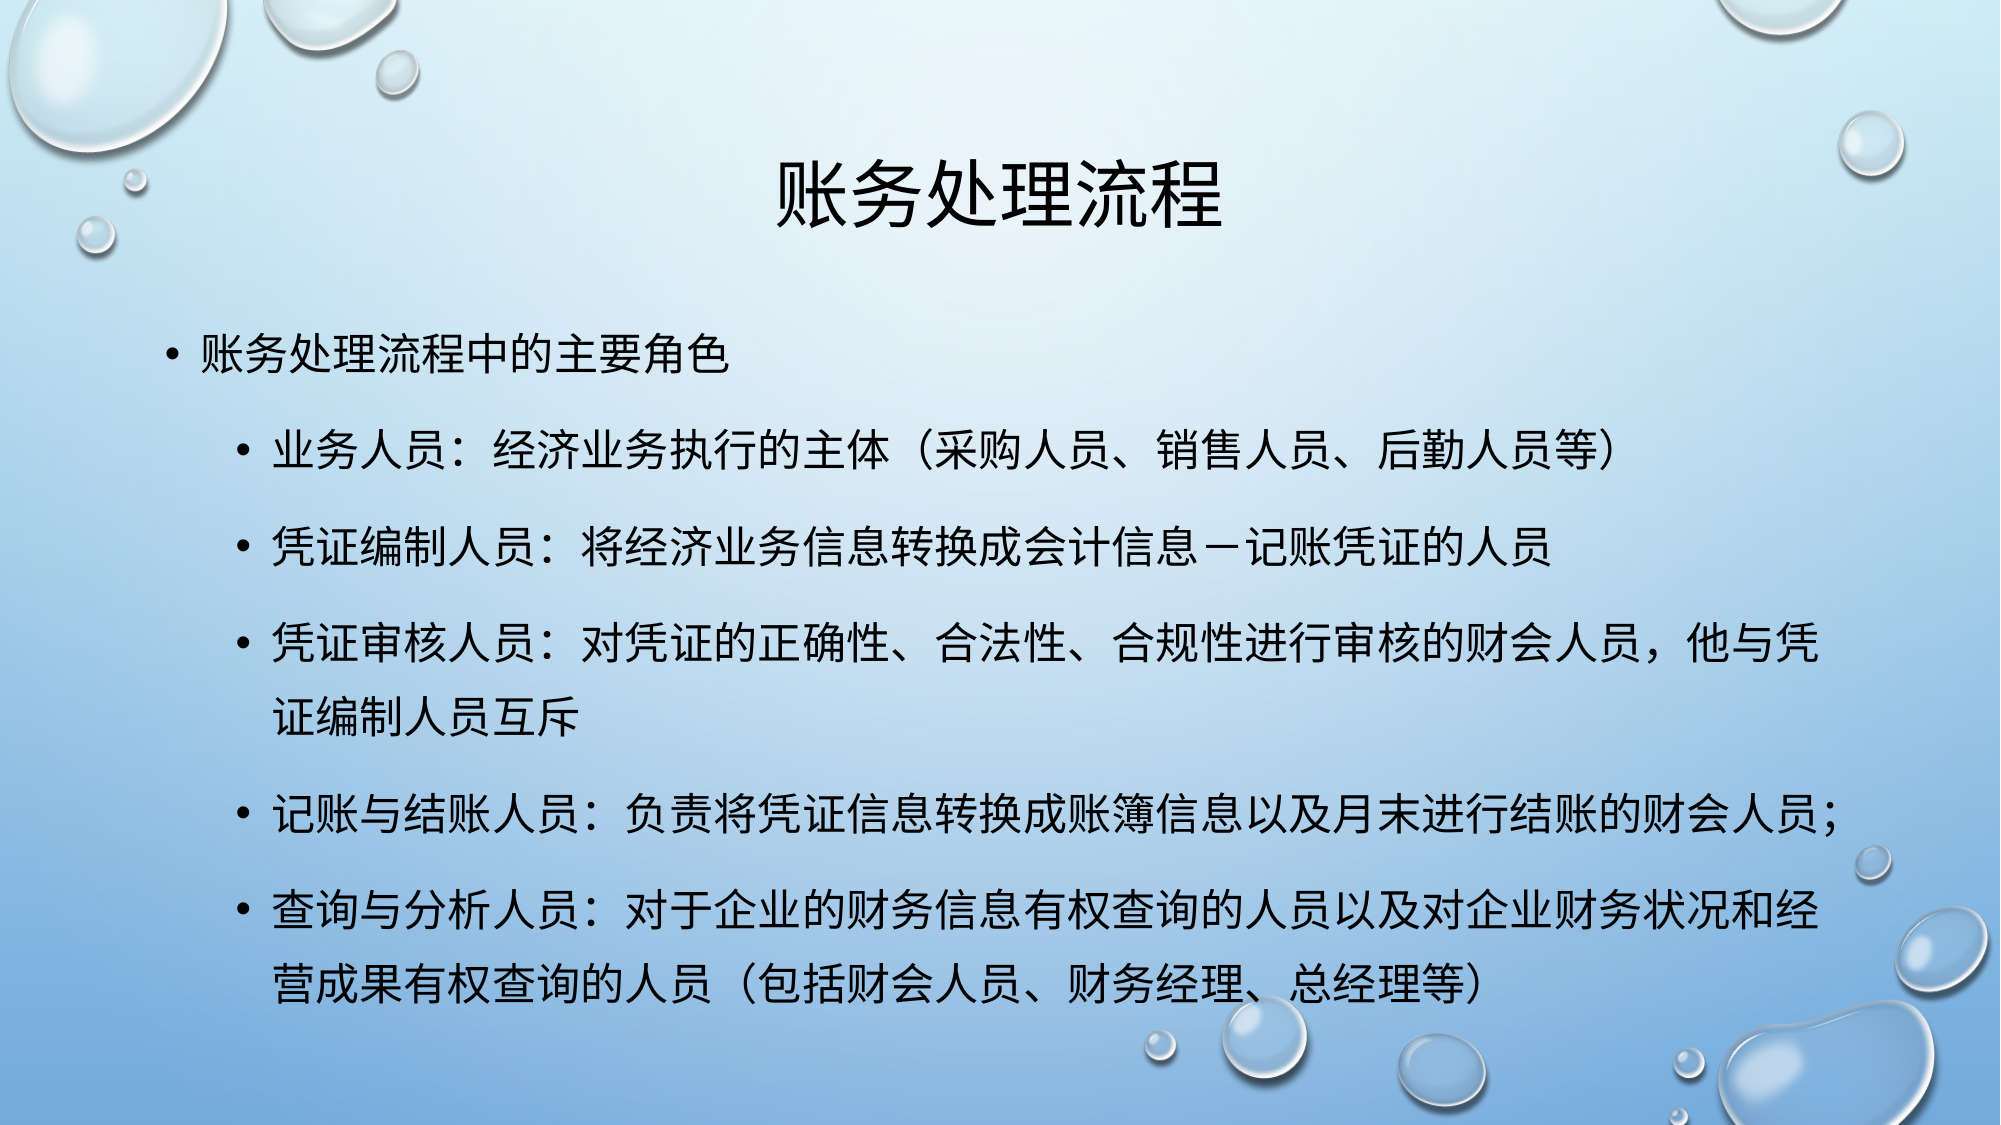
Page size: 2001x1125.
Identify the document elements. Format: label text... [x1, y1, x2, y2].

title 账务处理流程 [149, 67, 1851, 329]
picture [0, 0, 2000, 1125]
list 账务处理流程中的主要角色 业务人员：经济业务执行的主体（采购人员、销售人员、后勤人员等） 凭证编制人员：将经济业务信息转换成会计信息－记账凭证的人员 凭证审核人员：对凭证的正确性、合法性、合规性进行审核的财会人员，他与凭证编制人员互斥 记账与结账人员：负责将凭证信息转换成账簿信息以及月末进行结账的财会人员； 查询与分析人员：对于企业的财务信息有权查询的人员以及对企业财务状况和经营成果有权查询的人员（包括财会人员、财务经理、总经理等） [149, 297, 1850, 1084]
